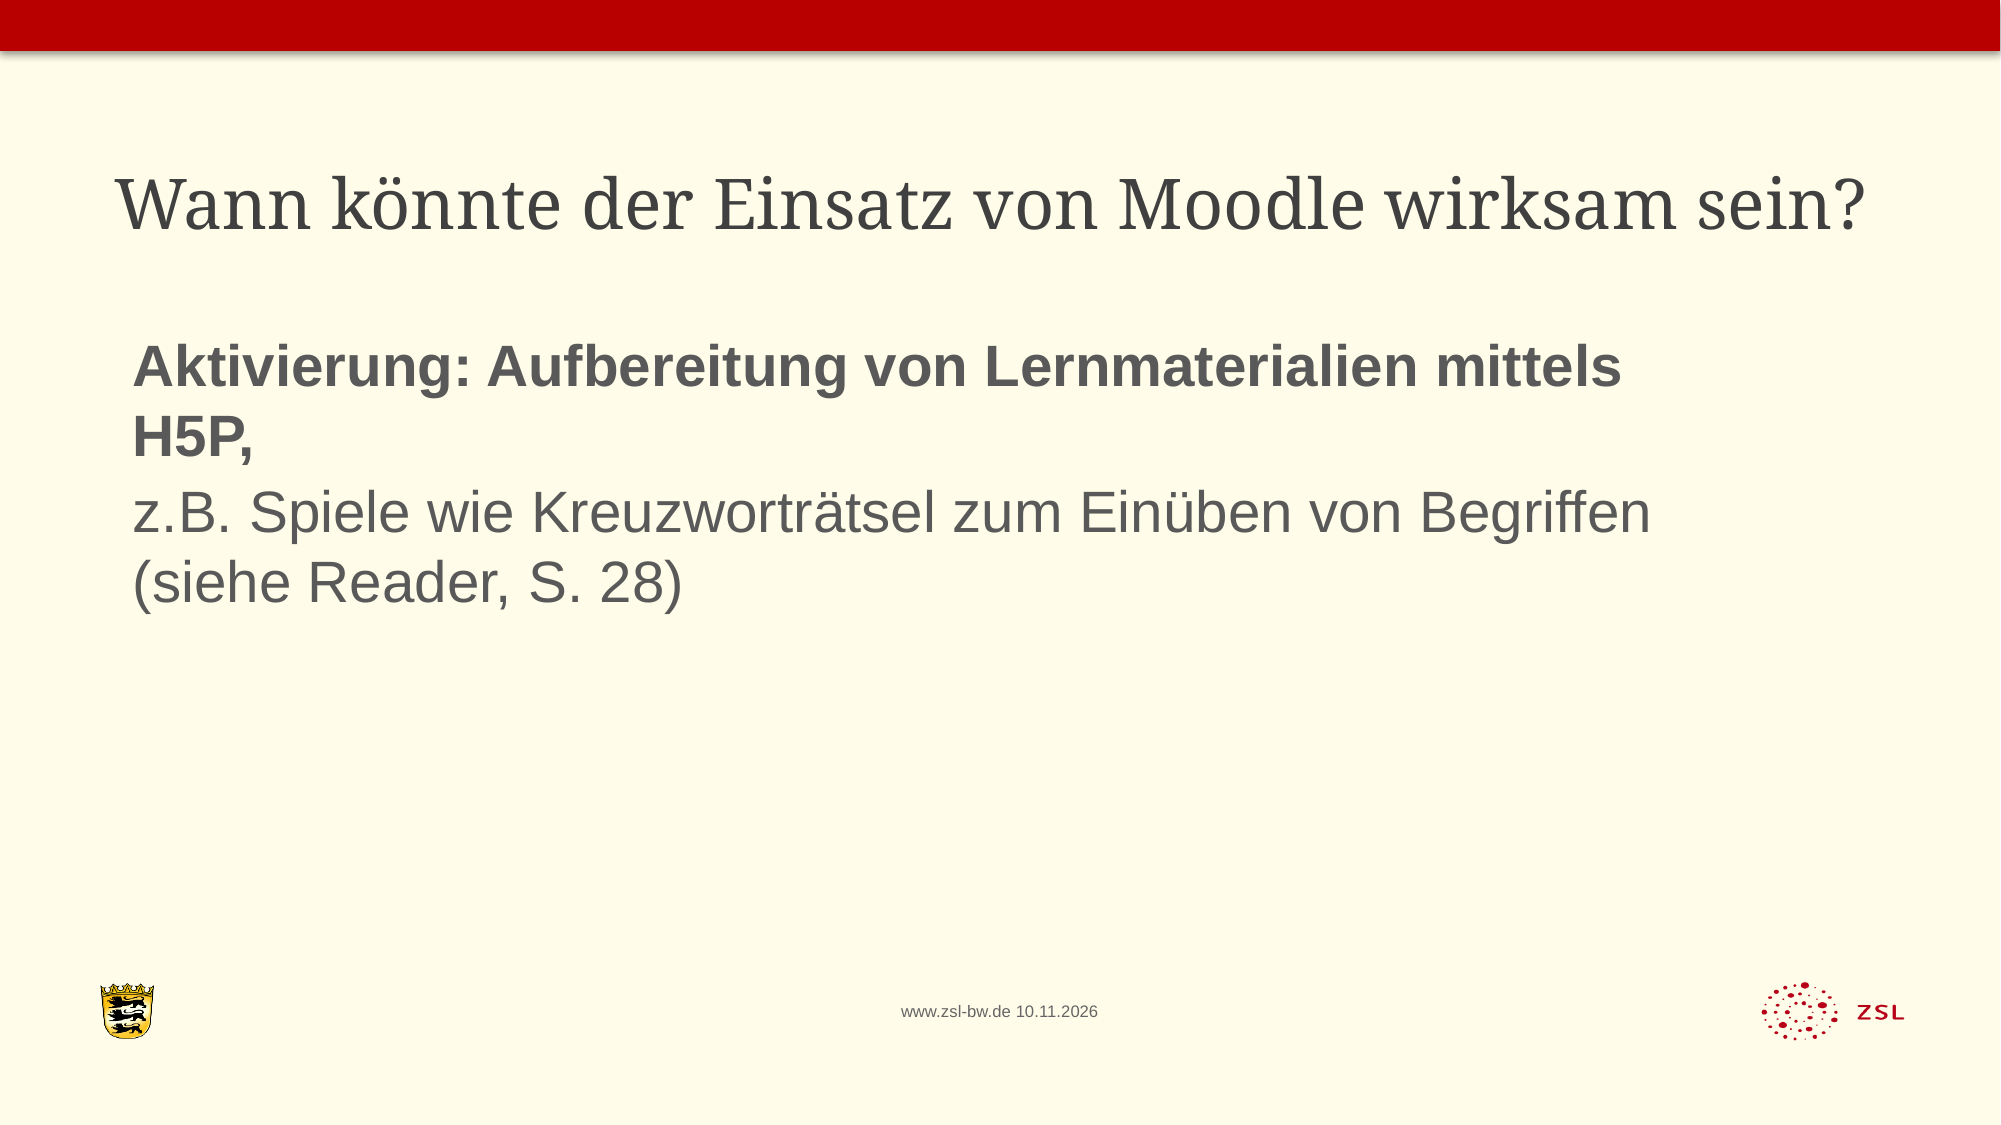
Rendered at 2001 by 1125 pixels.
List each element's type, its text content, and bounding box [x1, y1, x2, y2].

picture [1760, 981, 1905, 1041]
picture [98, 981, 156, 1041]
list Aktivierung: Aufbereitung von Lernmaterialien mittels H5P, z.B. Spiele wie Kreuzworträtsel zum Einüben von Begriffen (siehe Reader, S. 28) [99, 321, 1766, 983]
title Wann könnte der Einsatz von Moodle wirksam sein? [99, 113, 1900, 289]
